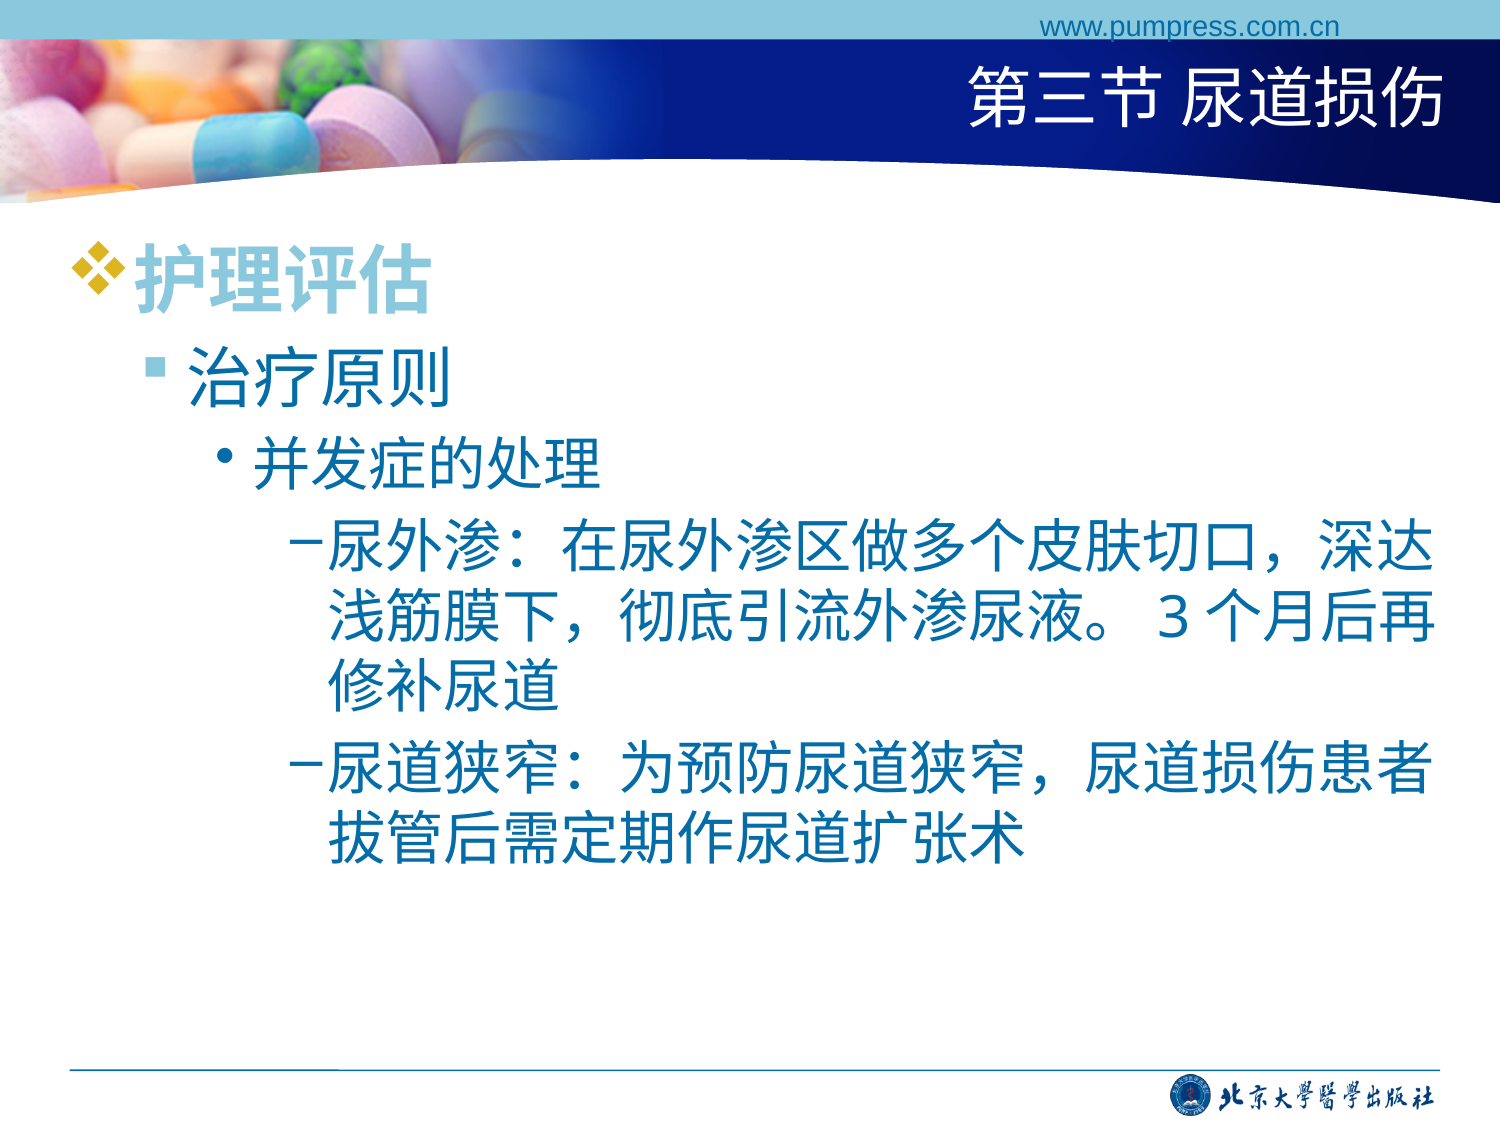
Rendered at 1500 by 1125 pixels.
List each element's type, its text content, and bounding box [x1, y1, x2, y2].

slide_number www.pumpress.com.cn [1025, 0, 1463, 38]
picture [1170, 1074, 1436, 1118]
title 第三节 尿道损伤 [137, 49, 1463, 143]
picture [0, 40, 1500, 203]
list 护理评估 治疗原则 并发症的处理 尿外渗：在尿外渗区做多个皮肤切口，深达浅筋膜下，彻底引流外渗尿液。3个月后再修补尿道 尿道狭窄：为预防尿道狭窄，尿道损伤患者拔管后需定期作尿道扩张术 [49, 224, 1463, 1026]
